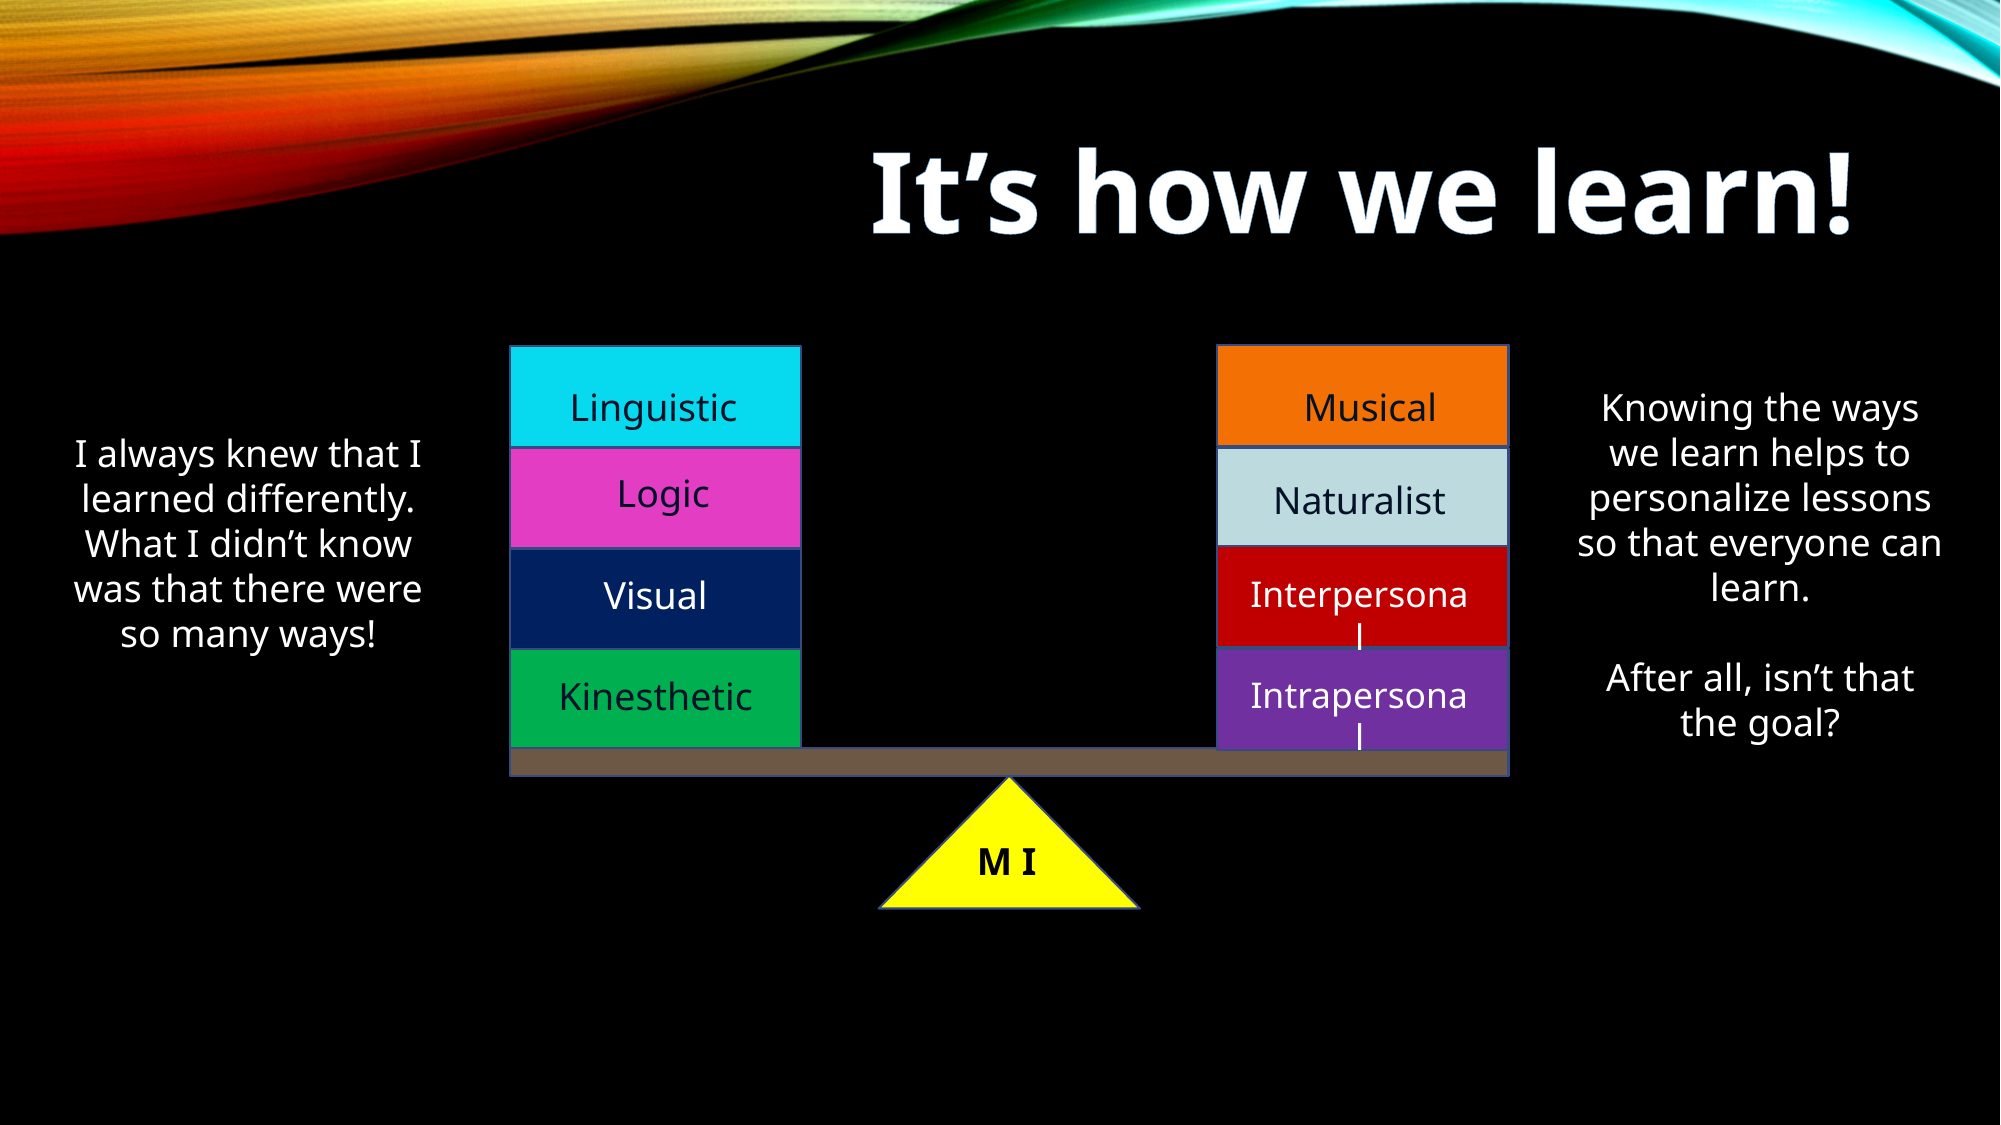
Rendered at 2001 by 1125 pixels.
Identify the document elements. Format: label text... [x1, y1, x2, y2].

text_box It’s how we learn! [854, 113, 1871, 264]
text_box I always knew that I learned differently. What I didn’t know was that there were so many ways! [44, 422, 453, 663]
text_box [509, 344, 1509, 909]
text_box Knowing the ways we learn helps to personalize lessons so that everyone can learn. After all, isn’t that the goal? [1557, 377, 1963, 752]
picture [0, 0, 2000, 237]
